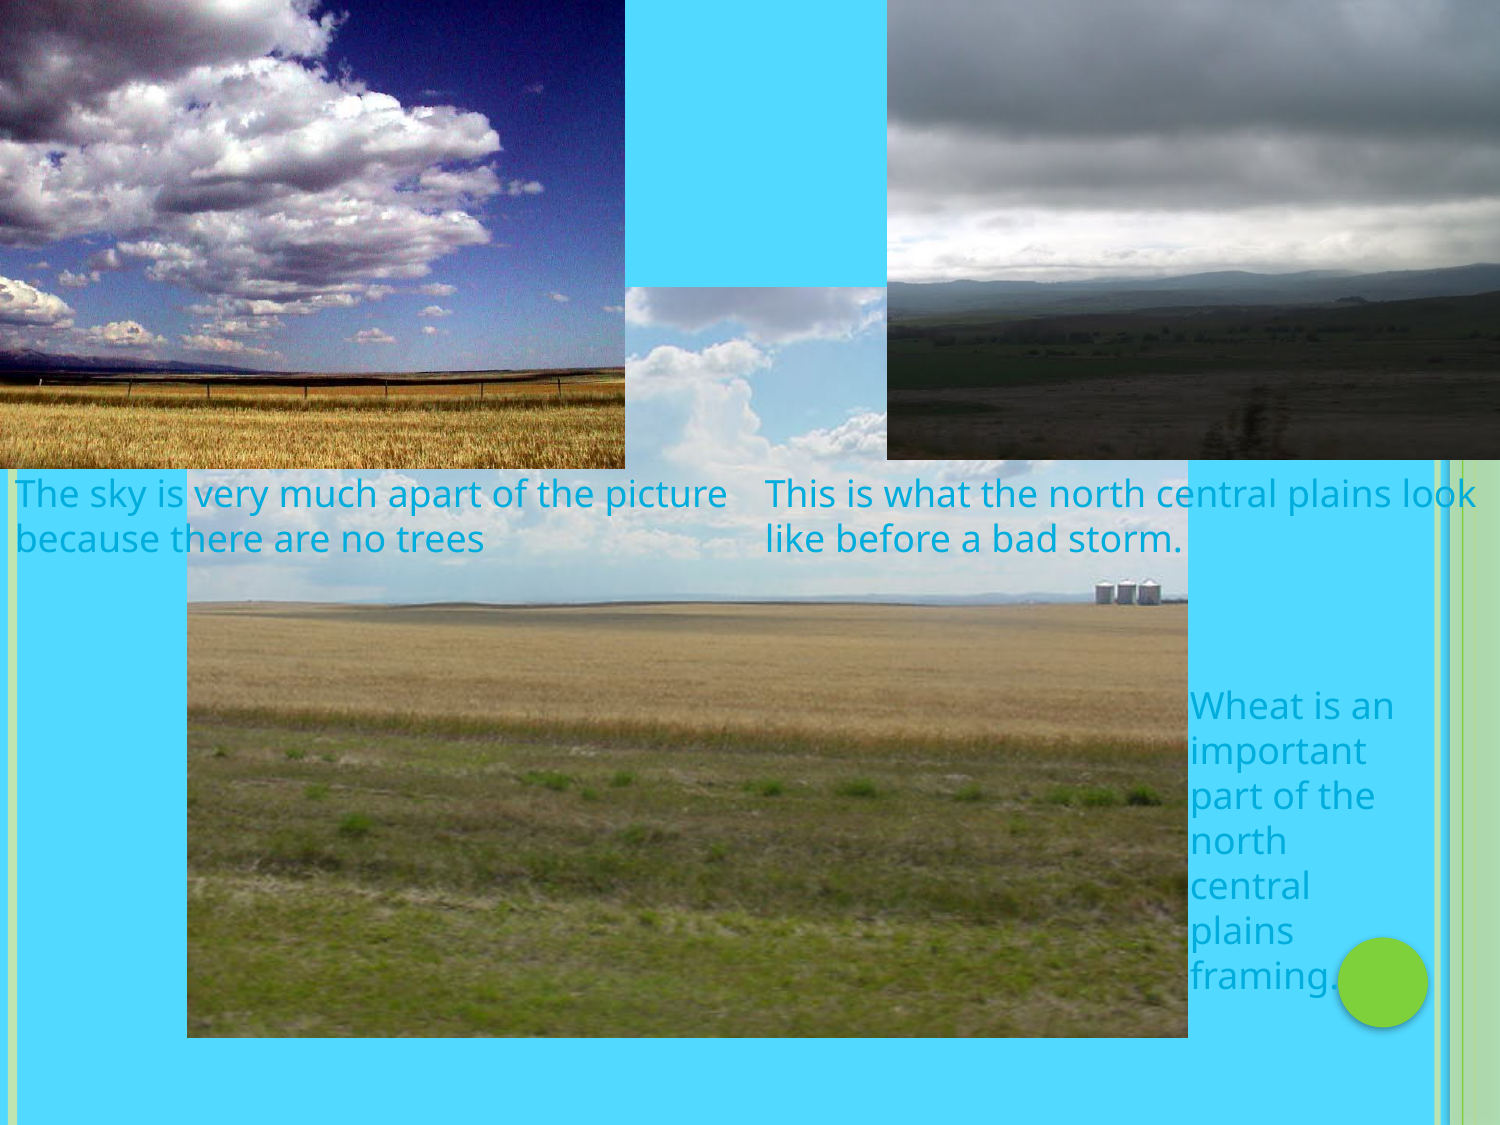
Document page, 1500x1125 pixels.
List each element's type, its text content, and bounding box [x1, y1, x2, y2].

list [186, 286, 1188, 1038]
picture [886, 0, 1500, 460]
text_box This is what the north central plains look like before a bad storm. [1194, 469, 1500, 568]
text_box The sky is very much apart of the picture because there are no trees [0, 478, 181, 568]
picture [0, 0, 626, 470]
text_box Wheat is an important part of the north central plains framing. [1194, 674, 1413, 1005]
